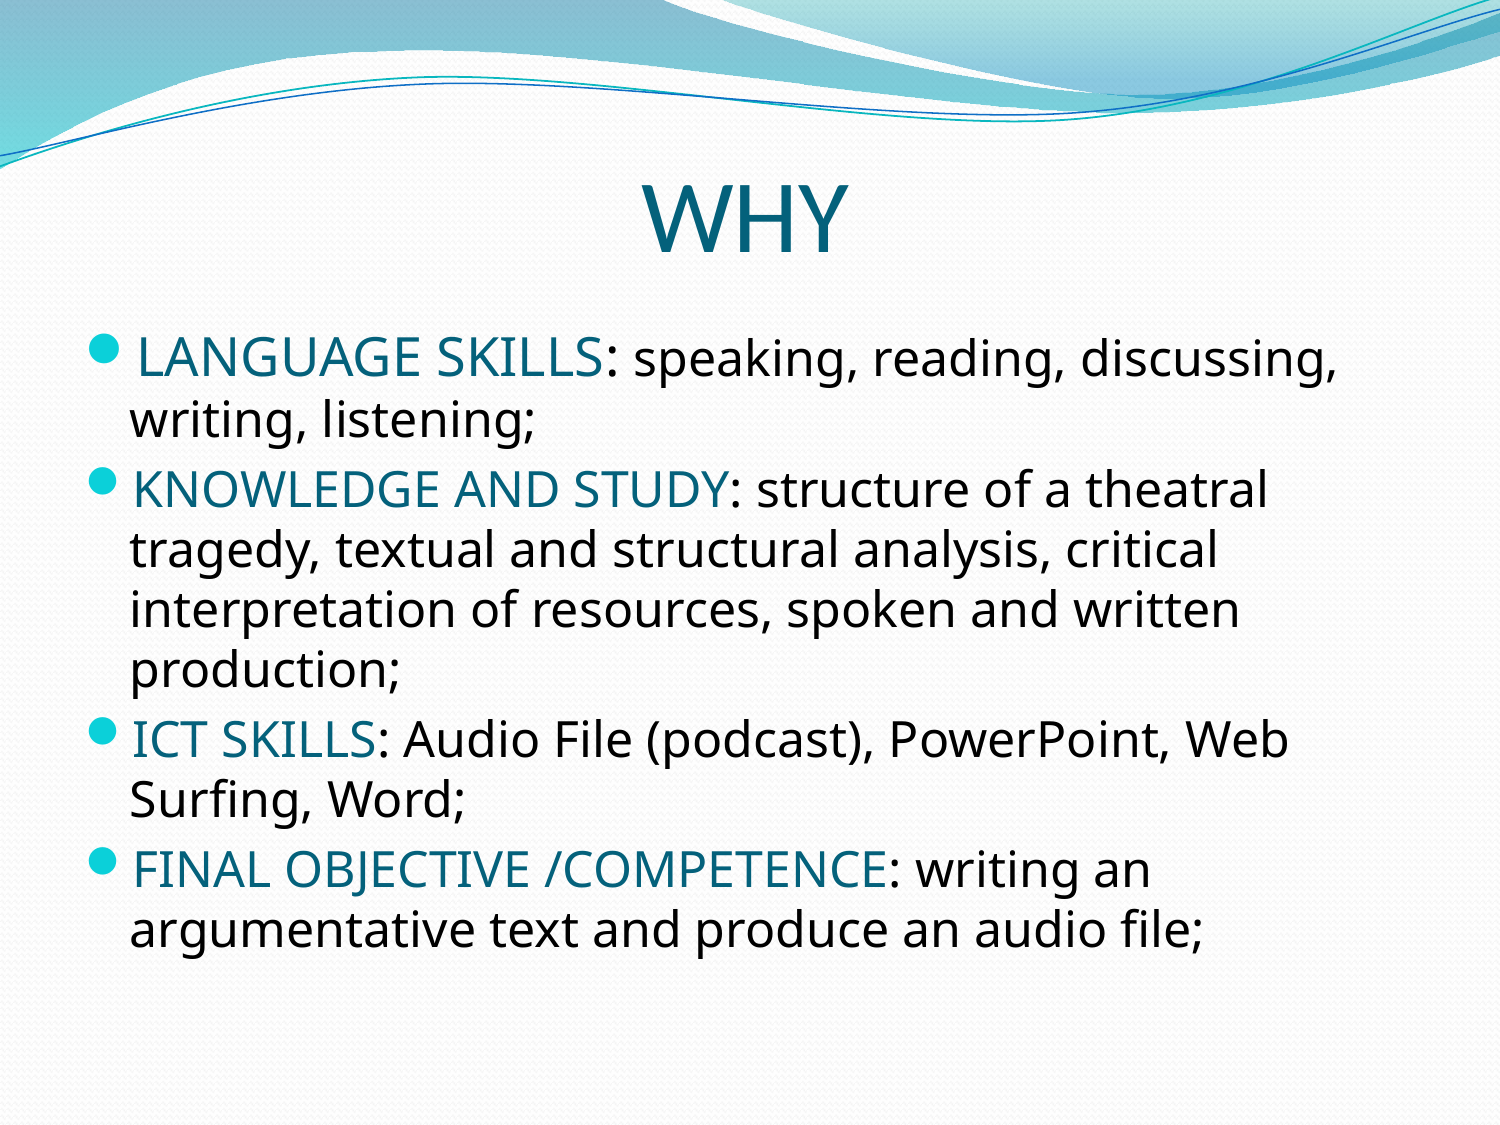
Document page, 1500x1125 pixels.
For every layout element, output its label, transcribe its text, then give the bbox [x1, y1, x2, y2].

title WHY [70, 113, 1421, 302]
list LANGUAGE SKILLS: speaking, reading, discussing, writing, listening; KNOWLEDGE AND STUDY: structure of a theatral tragedy, textual and structural analysis, critical interpretation of resources, spoken and written production; ICT SKILLS: Audio File (podcast), PowerPoint, Web Surfing, Word; FINAL OBJECTIVE /COMPETENCE: writing an argumentative text and produce an audio file; [70, 314, 1388, 1035]
